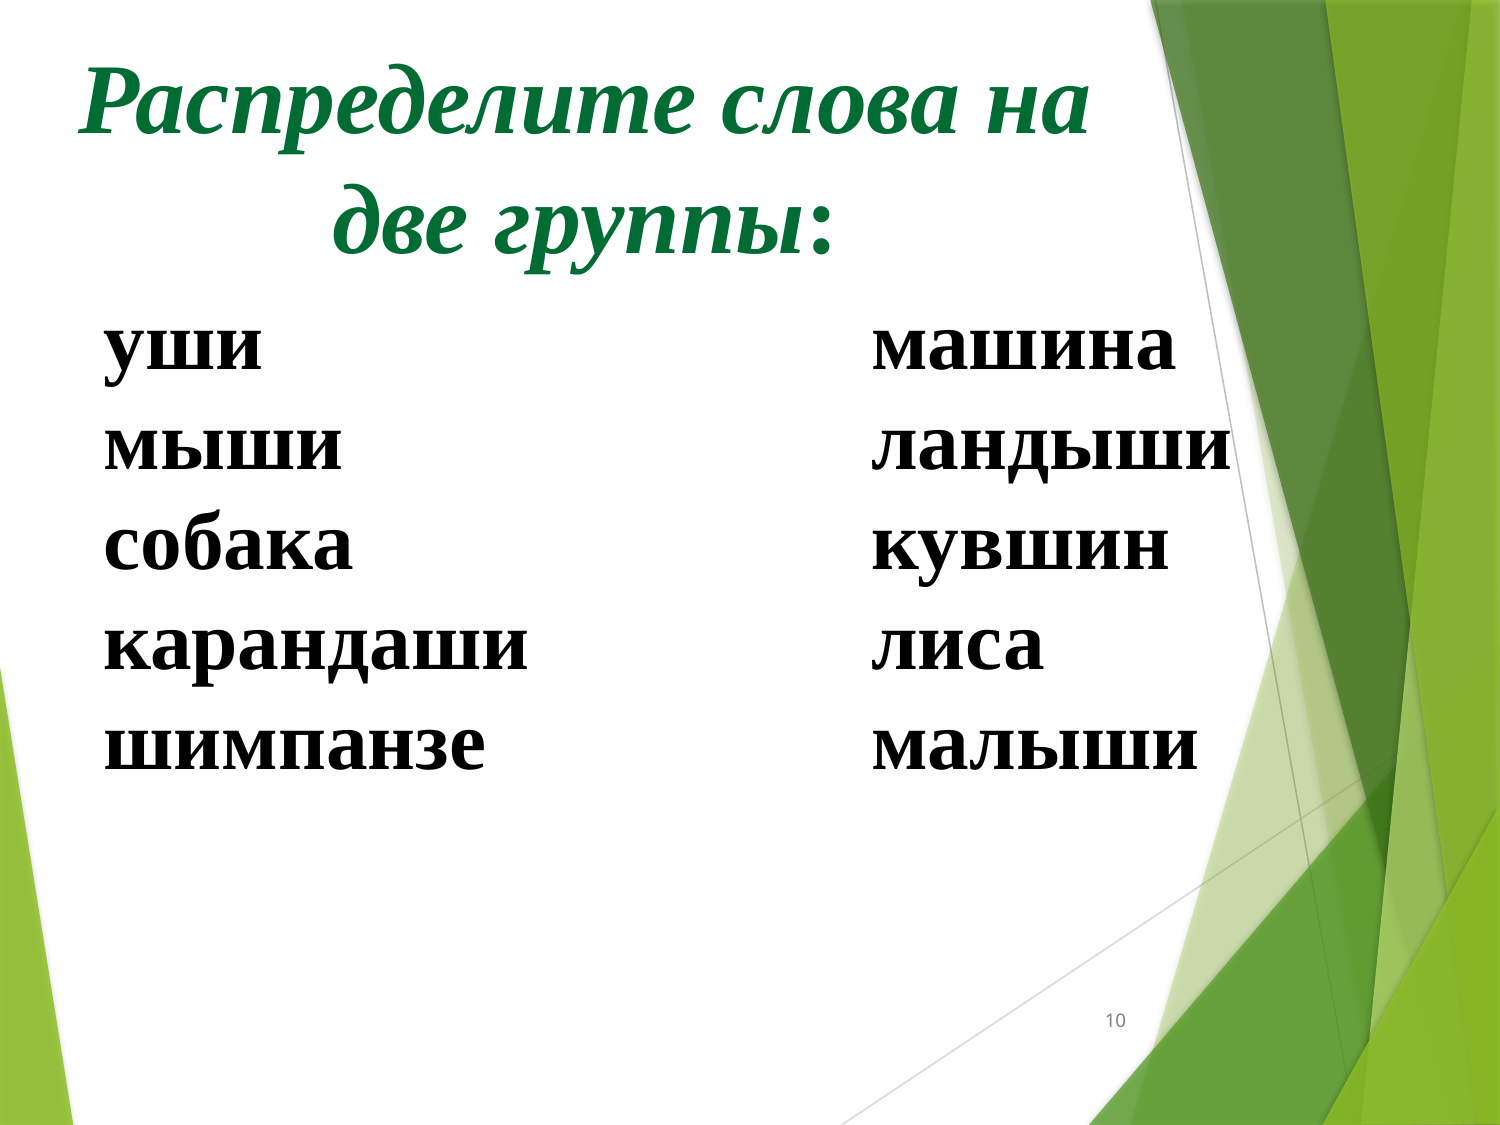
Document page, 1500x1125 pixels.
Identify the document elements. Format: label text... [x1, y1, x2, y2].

text_box уши мыши собака карандаши шимпанзе [88, 278, 580, 794]
text_box Распределите слова на две группы: [29, 0, 1142, 281]
text_box машина ландыши кувшин лиса малыши [856, 278, 1341, 894]
slide_number 10 [1057, 991, 1142, 1051]
